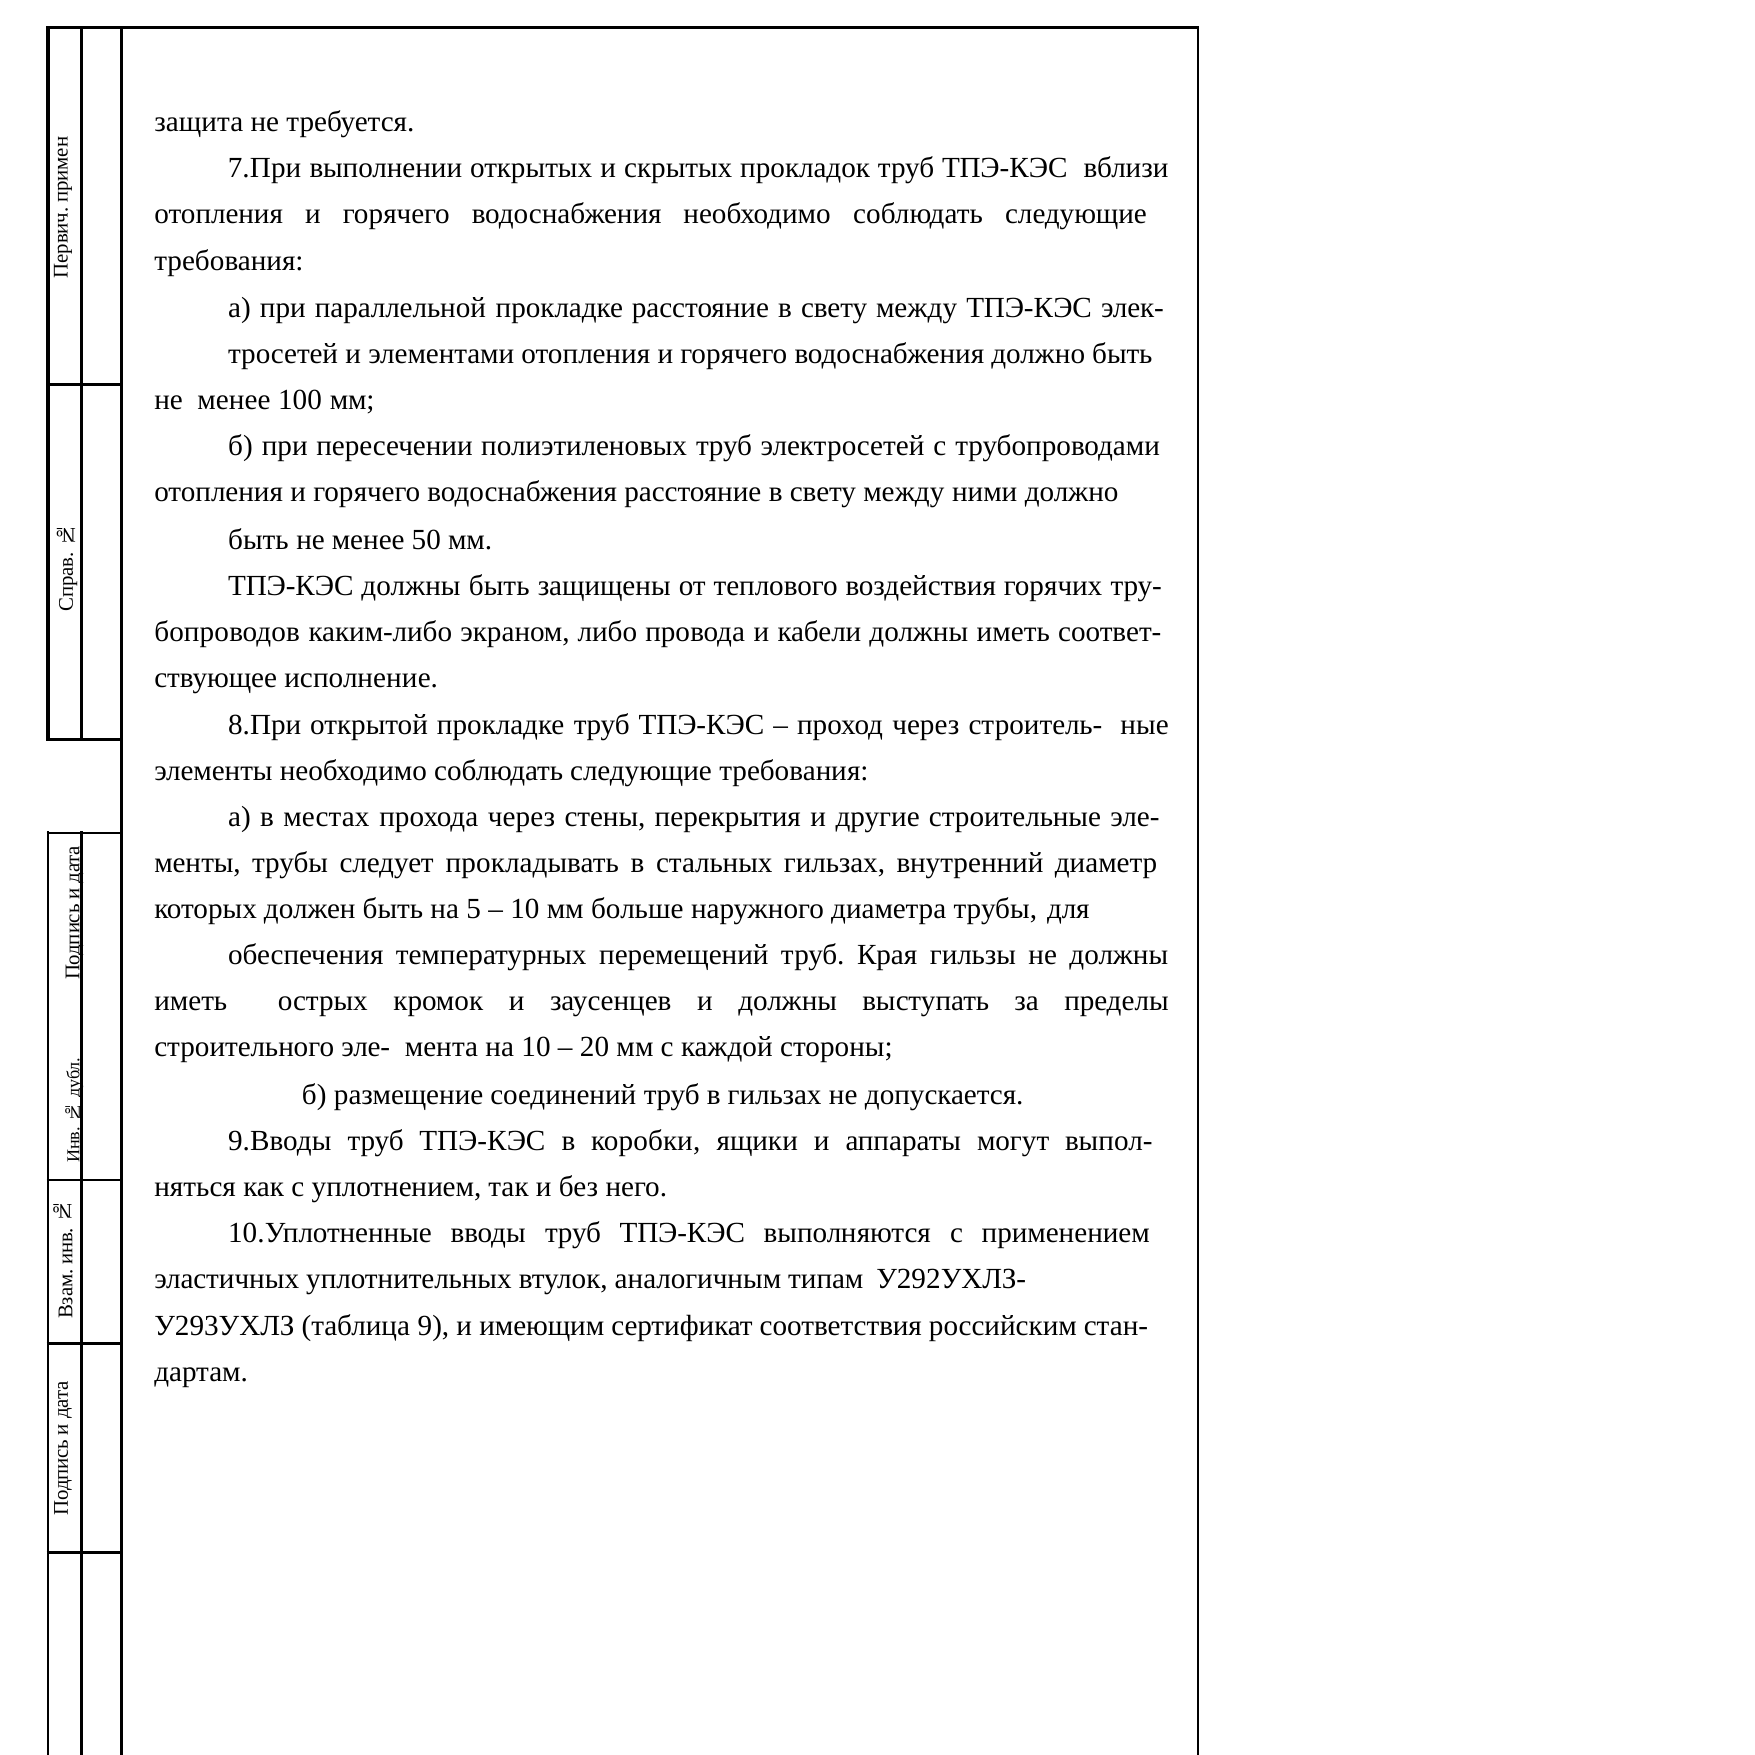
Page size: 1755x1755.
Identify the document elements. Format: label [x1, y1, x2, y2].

table_cell [83, 1345, 120, 1551]
table_cell [49, 1554, 80, 1755]
table_cell [49, 834, 80, 1179]
table_cell [83, 834, 120, 1179]
table_cell [48, 741, 120, 832]
table_header [123, 29, 1197, 1755]
table_cell [49, 1181, 80, 1342]
table_cell [83, 1181, 120, 1342]
table_cell [49, 1345, 80, 1551]
table_cell [83, 386, 120, 738]
table_header [50, 29, 80, 383]
table_header [83, 29, 120, 383]
table_cell [50, 386, 80, 738]
table_cell [83, 1554, 120, 1755]
